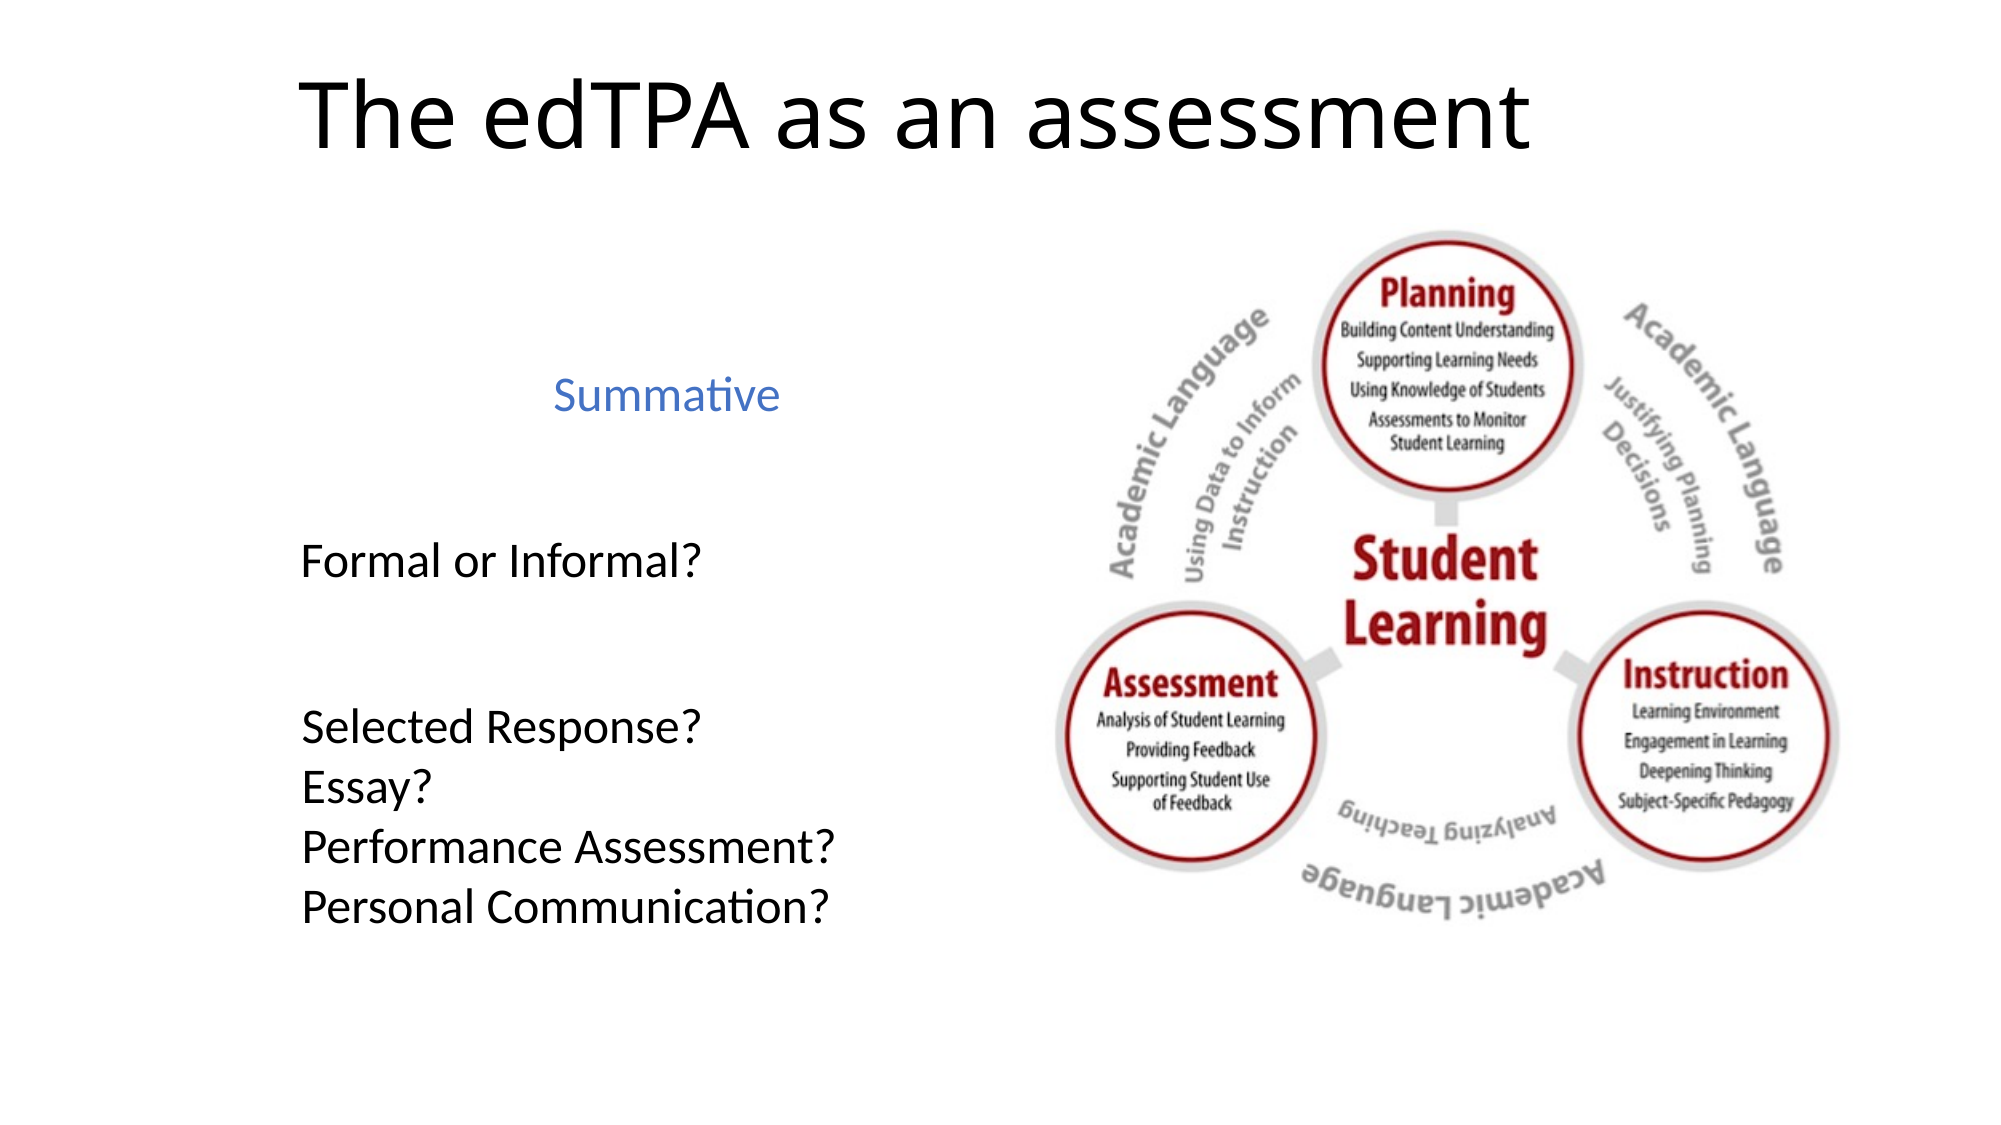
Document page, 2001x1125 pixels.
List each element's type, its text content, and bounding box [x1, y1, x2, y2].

text_box Selected Response? Essay? Performance Assessment? Personal Communication? [286, 686, 869, 941]
text_box The edTPA as an assessment [283, 0, 1784, 238]
text_box Formal or Informal? [285, 519, 719, 595]
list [1033, 223, 1868, 938]
text_box Formative or Summative? [268, 353, 820, 429]
